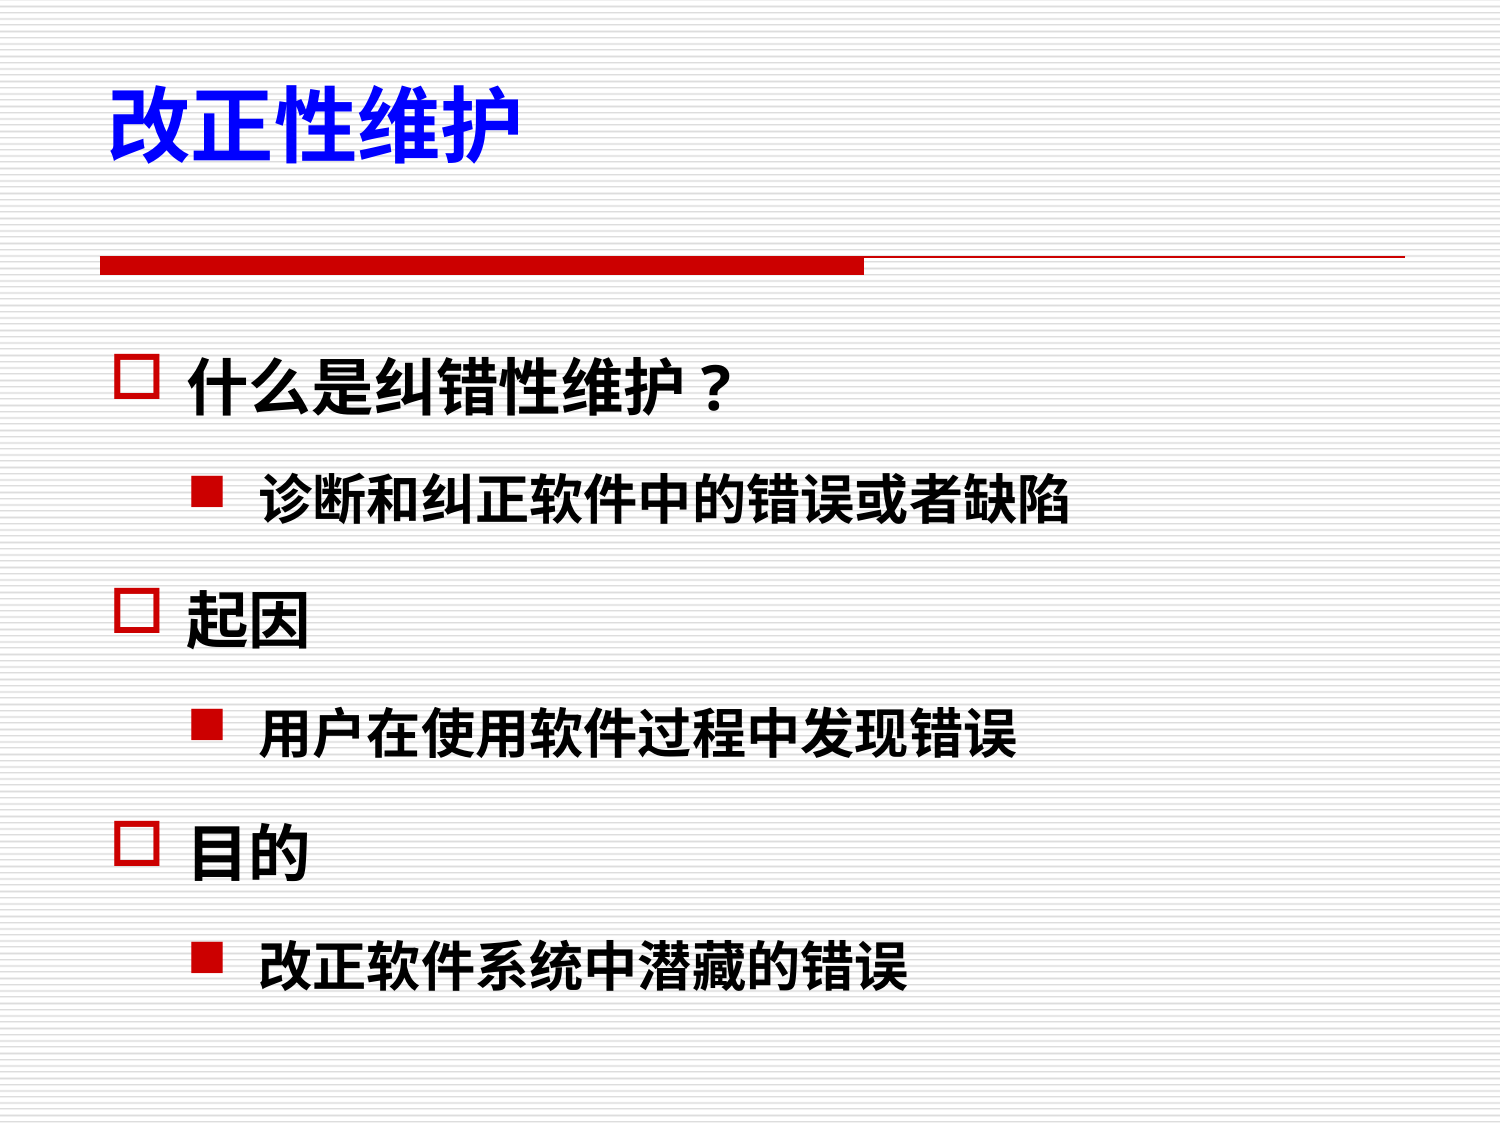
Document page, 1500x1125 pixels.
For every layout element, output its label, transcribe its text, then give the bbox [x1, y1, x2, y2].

picture [0, 0, 1500, 1125]
text_box 什么是纠错性维护? 诊断和纠正软件中的错误或者缺陷 起因 用户在使用软件过程中发现错误 目的 改正软件系统中潜藏的错误 [94, 302, 1437, 1072]
text_box 改正性维护 [92, 60, 1268, 186]
